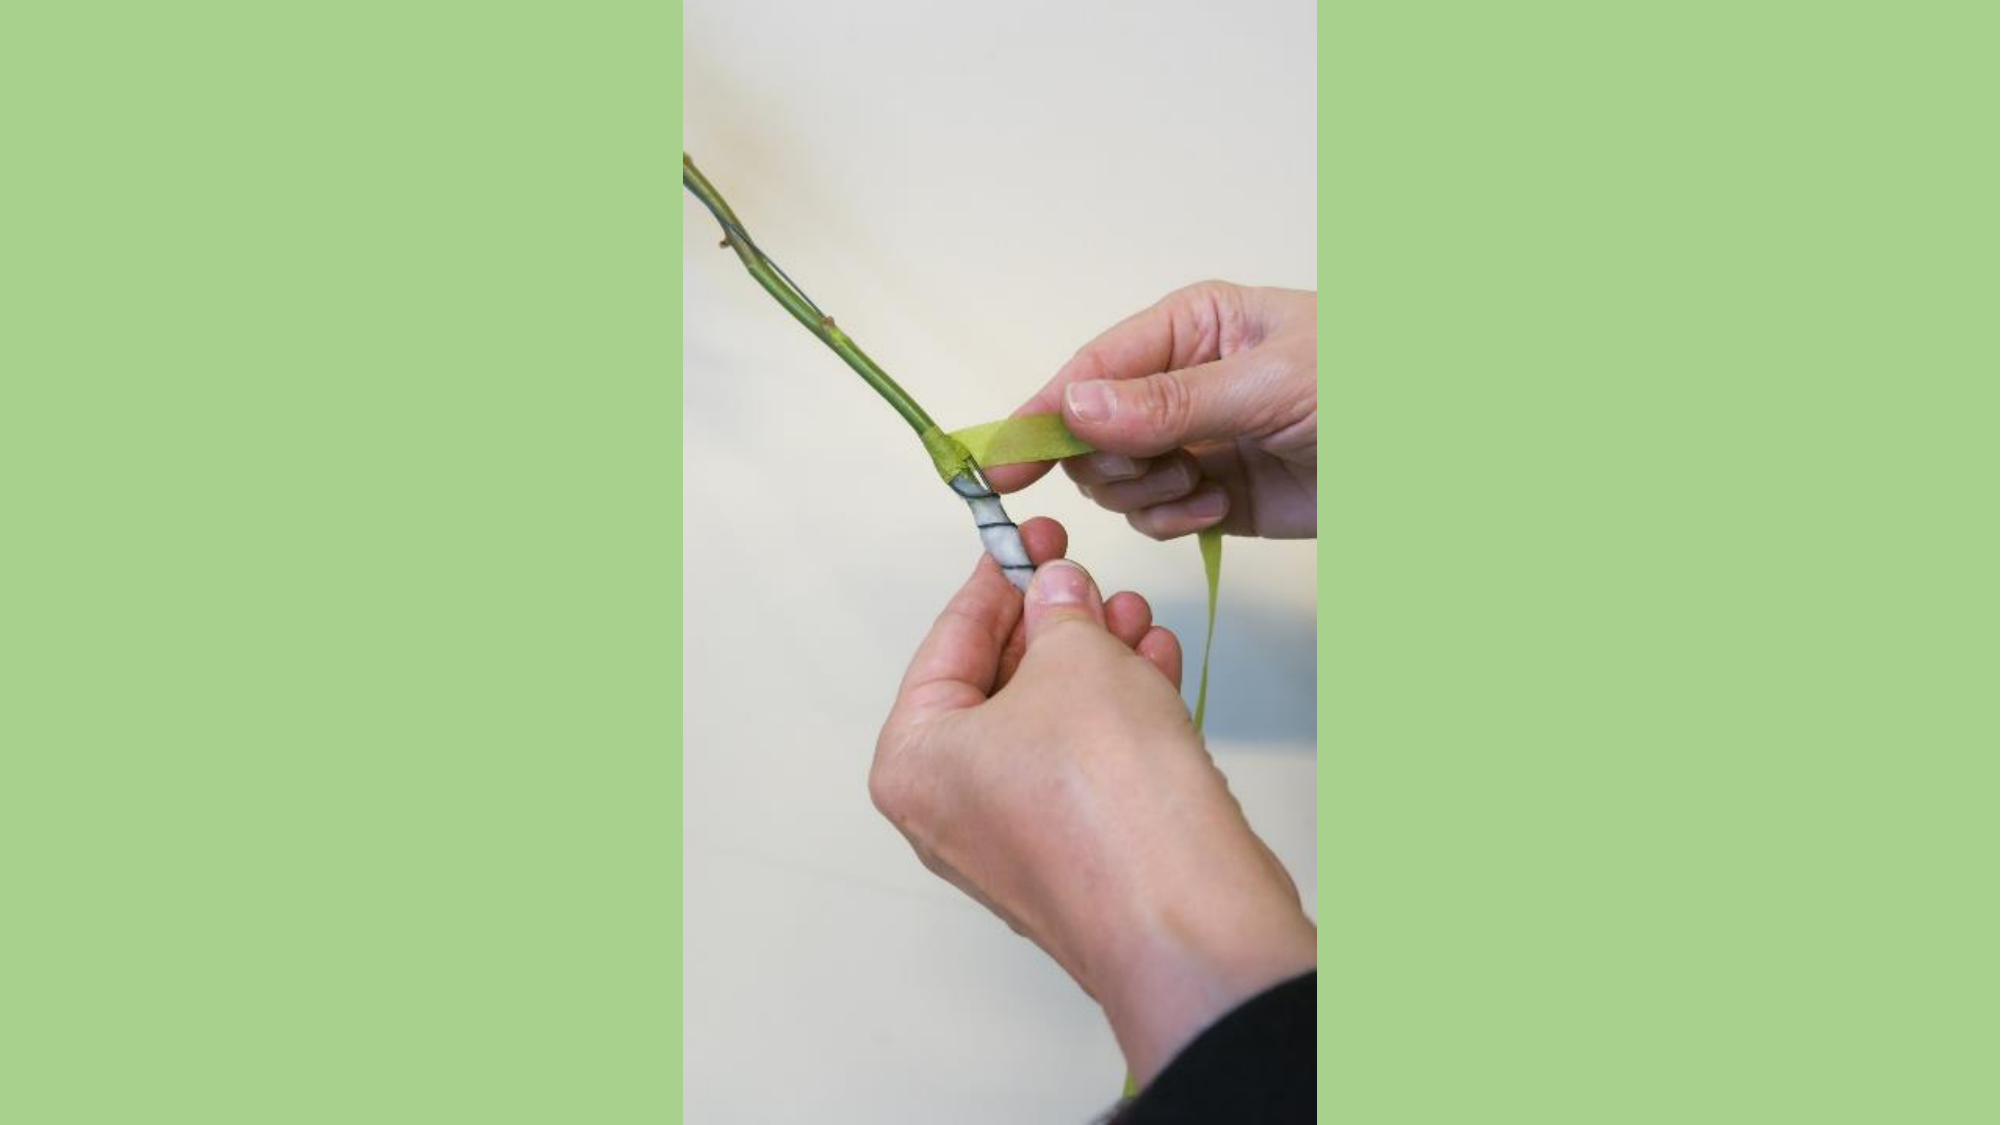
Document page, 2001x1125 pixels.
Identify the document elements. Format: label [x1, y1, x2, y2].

picture [683, 0, 1317, 1125]
